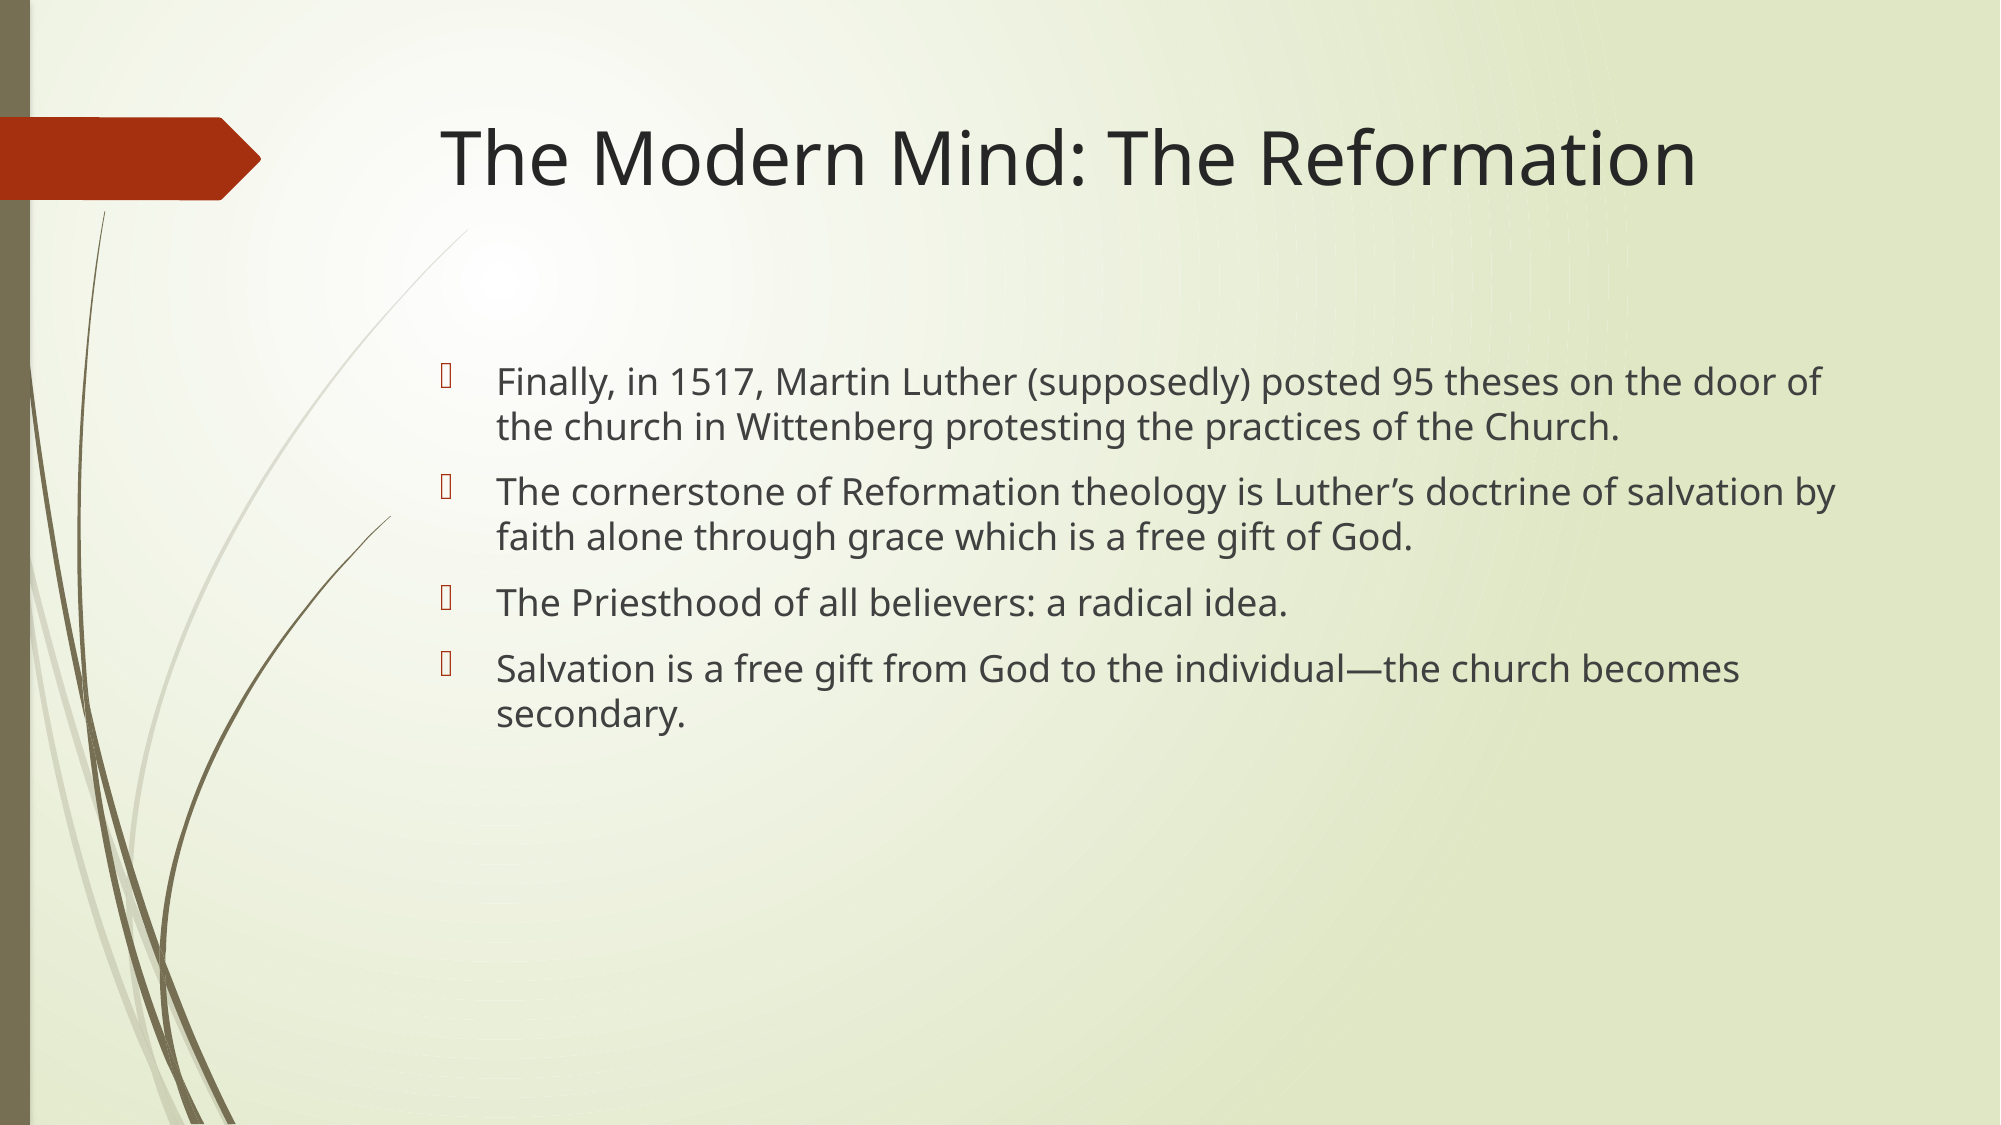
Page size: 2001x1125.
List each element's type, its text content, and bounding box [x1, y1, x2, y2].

list Finally, in 1517, Martin Luther (supposedly) posted 95 theses on the door of the church in Wittenberg protesting the practices of the Church. The cornerstone of Reformation theology is Luther’s doctrine of salvation by faith alone through grace which is a free gift of God. The Priesthood of all believers: a radical idea. Salvation is a free gift from God to the individual—the church becomes secondary. [424, 350, 1888, 970]
title The Modern Mind: The Reformation [425, 102, 1888, 313]
